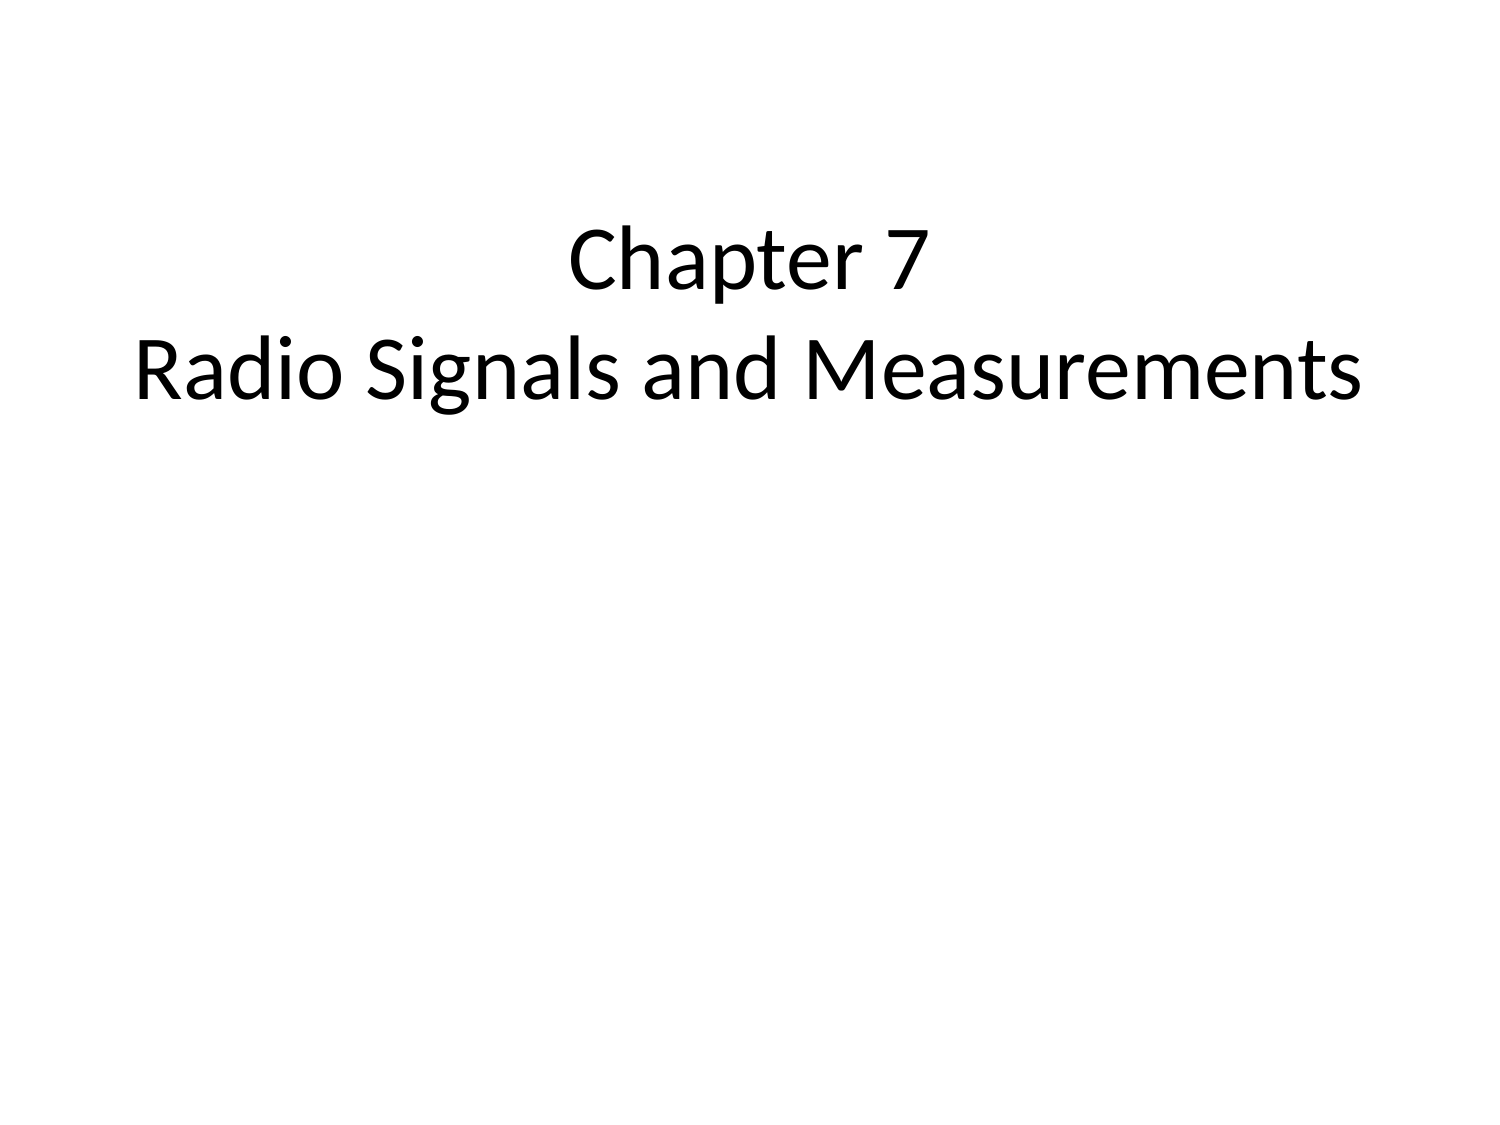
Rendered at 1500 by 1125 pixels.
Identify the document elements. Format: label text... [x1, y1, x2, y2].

title Chapter 7 Radio Signals and Measurements [112, 187, 1388, 429]
